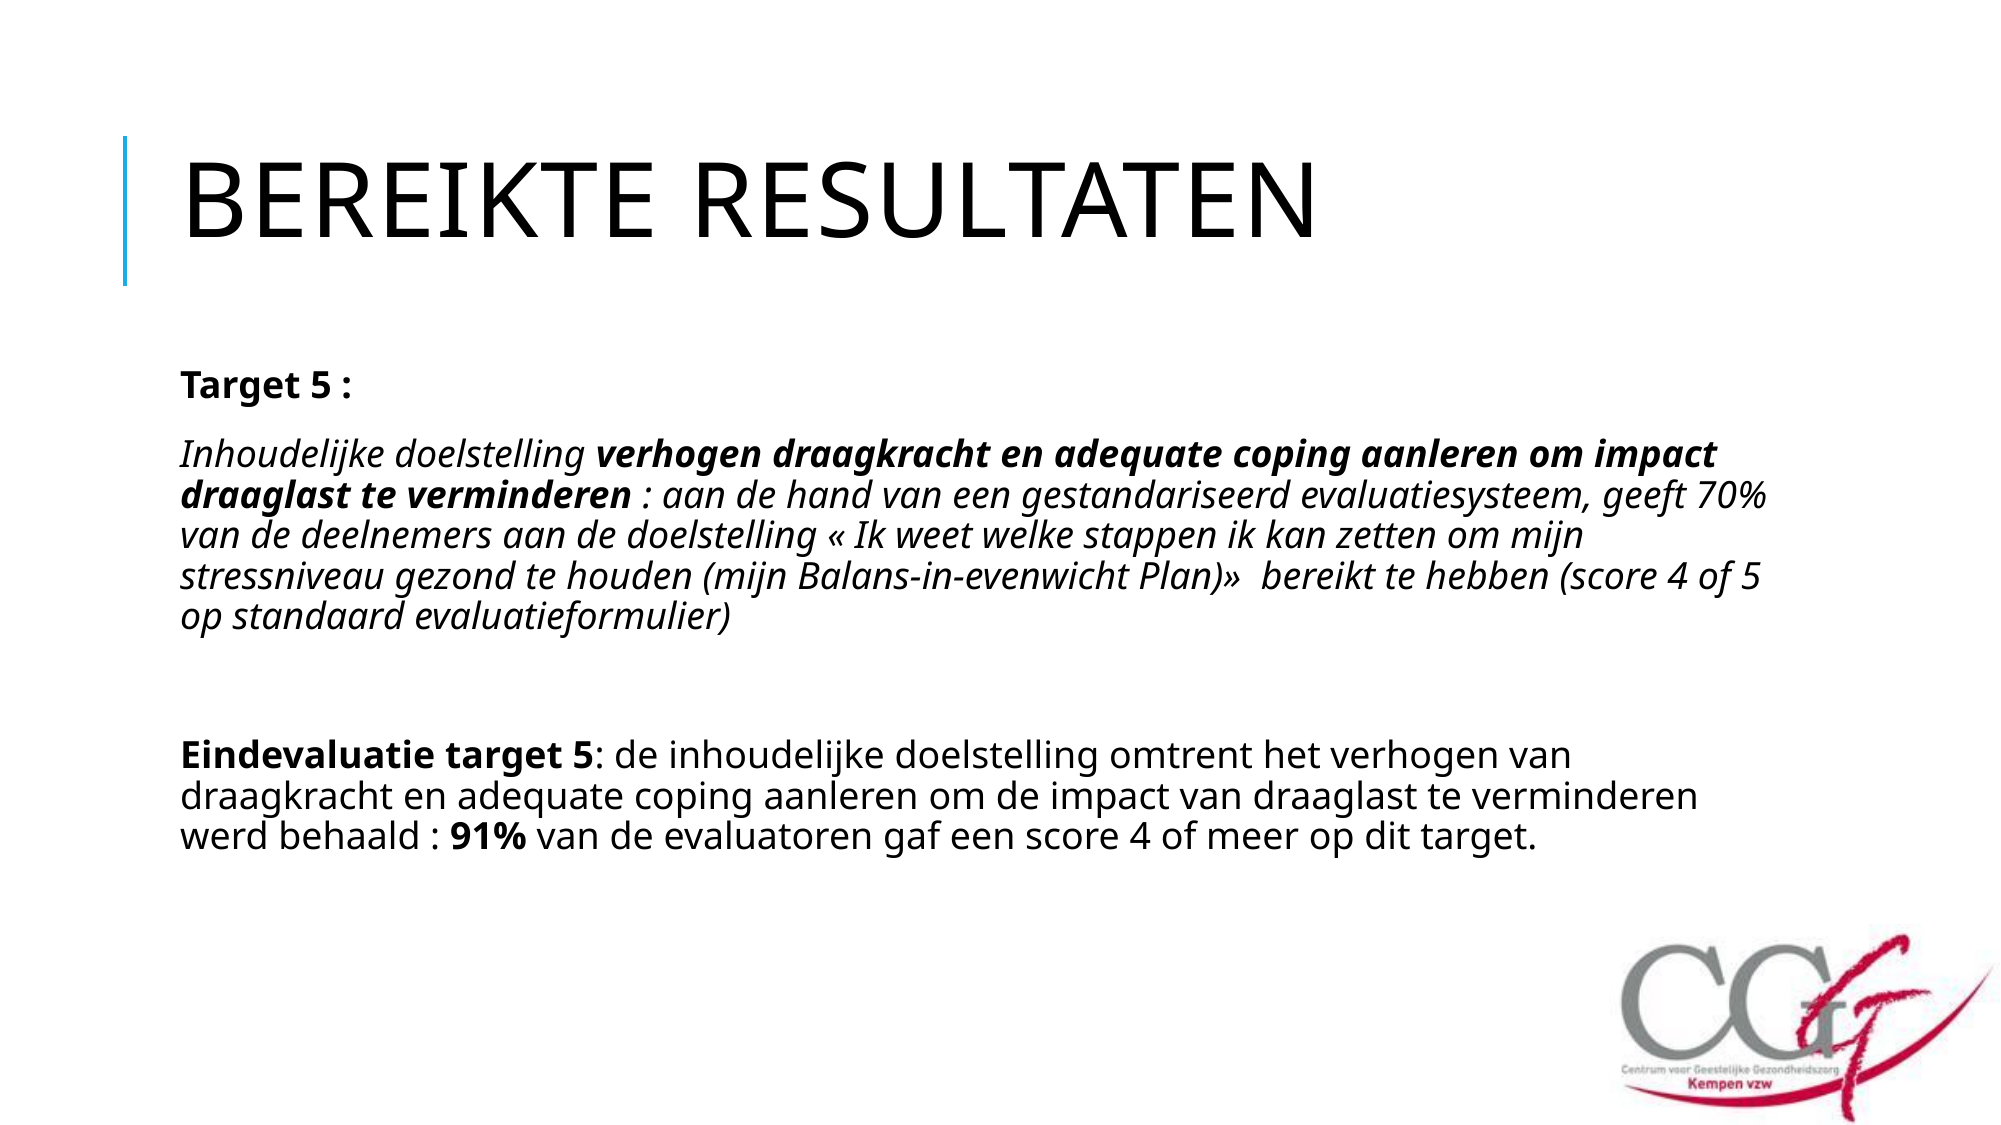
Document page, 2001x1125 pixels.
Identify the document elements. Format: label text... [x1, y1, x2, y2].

picture [1609, 924, 2000, 1125]
list Target 5 : Inhoudelijke doelstelling verhogen draagkracht en adequate coping aanleren om impact draaglast te verminderen : aan de hand van een gestandariseerd evaluatiesysteem, geeft 70% van de deelnemers aan de doelstelling « Ik weet welke stappen ik kan zetten om mijn stressniveau gezond te houden (mijn Balans-in-evenwicht Plan)» bereikt te hebben (score 4 of 5 op standaard evaluatieformulier) Eindevaluatie target 5: de inhoudelijke doelstelling omtrent het verhogen van draagkracht en adequate coping aanleren om de impact van draaglast te verminderen werd behaald : 91% van de evaluatoren gaf een score 4 of meer op dit target. [157, 358, 1798, 1005]
title Bereikte resultaten [165, 84, 1761, 331]
